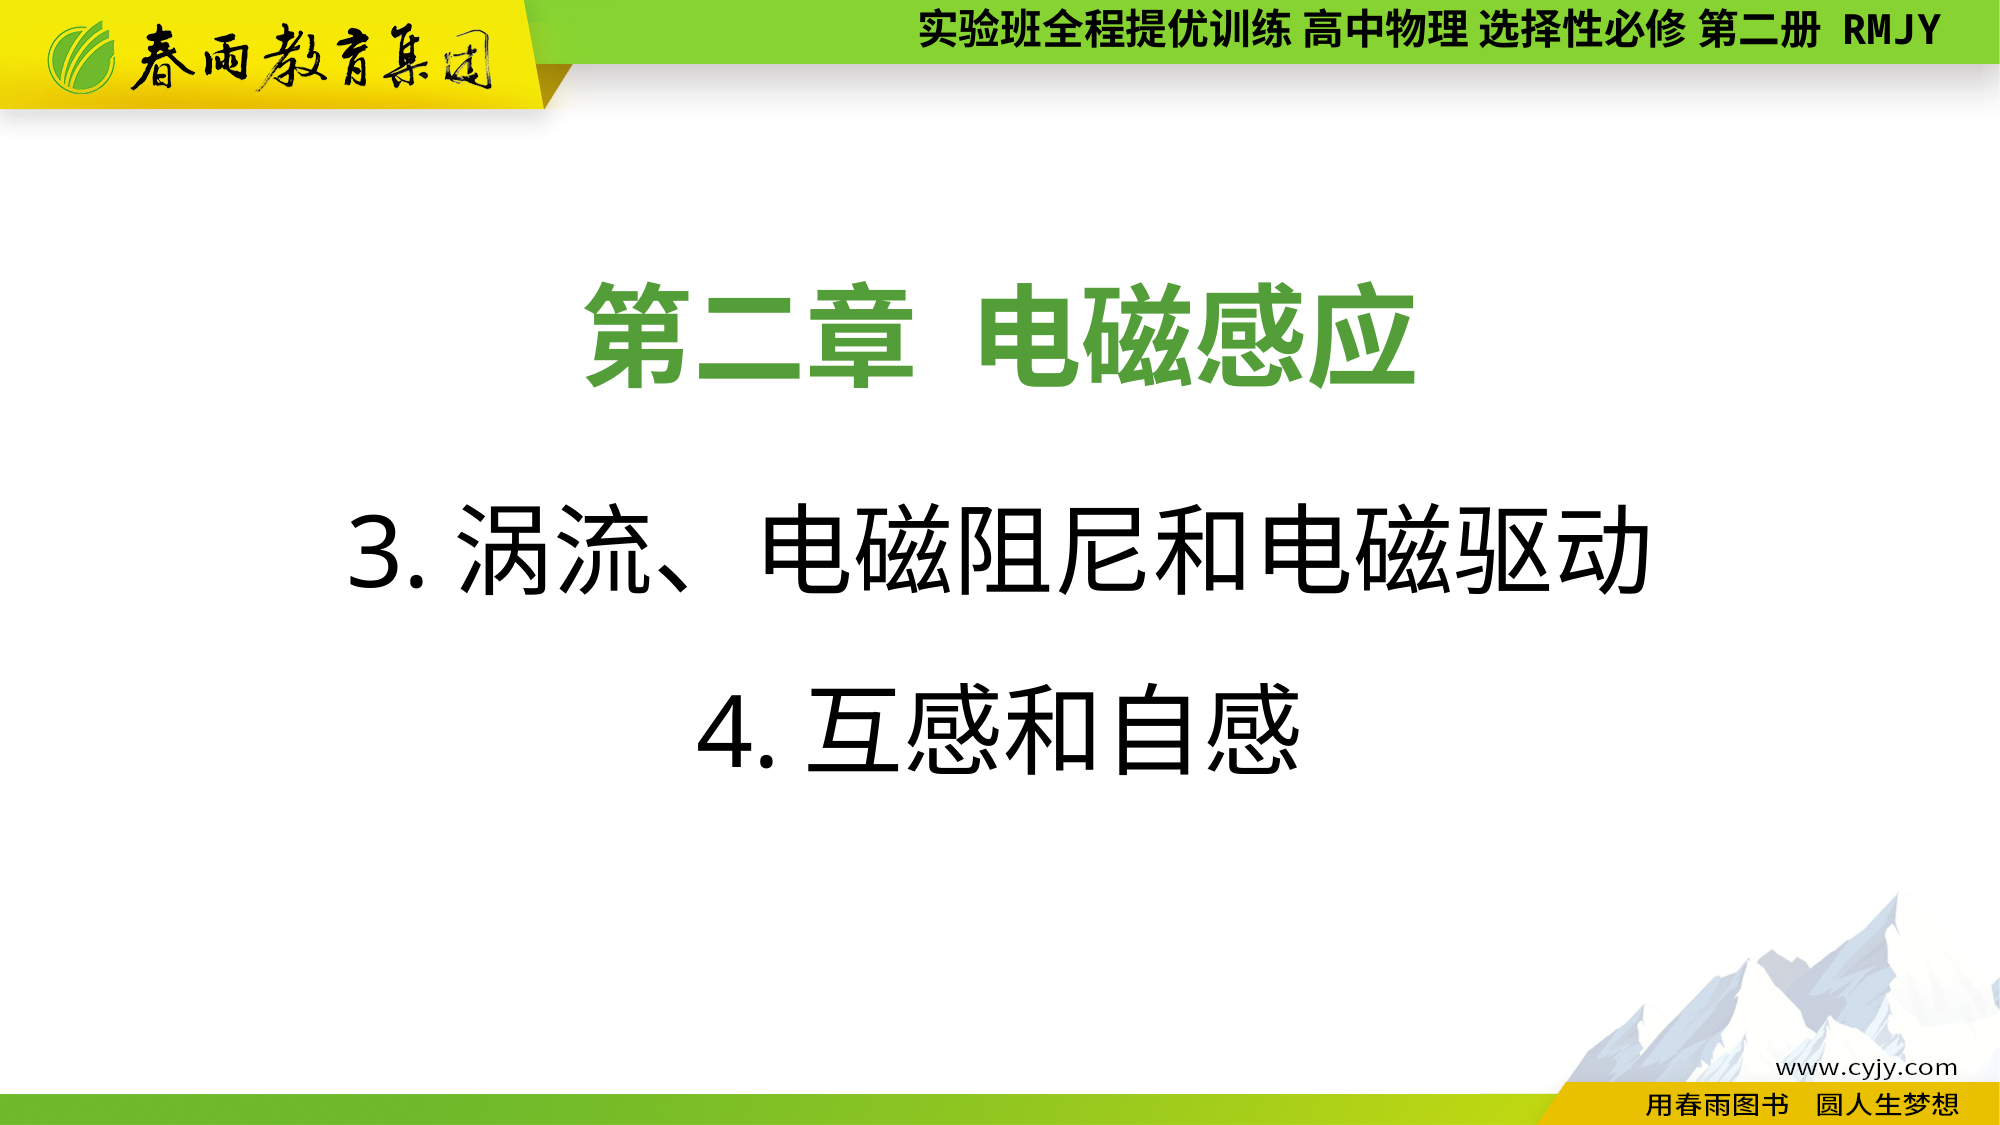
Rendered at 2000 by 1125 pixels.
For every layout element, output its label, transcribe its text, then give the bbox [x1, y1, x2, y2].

text_box 第二章 电磁感应 [54, 191, 1946, 409]
text_box 3.涡流、电磁阻尼和电磁驱动 4.互感和自感 [54, 420, 1946, 795]
picture [0, 0, 2000, 1125]
